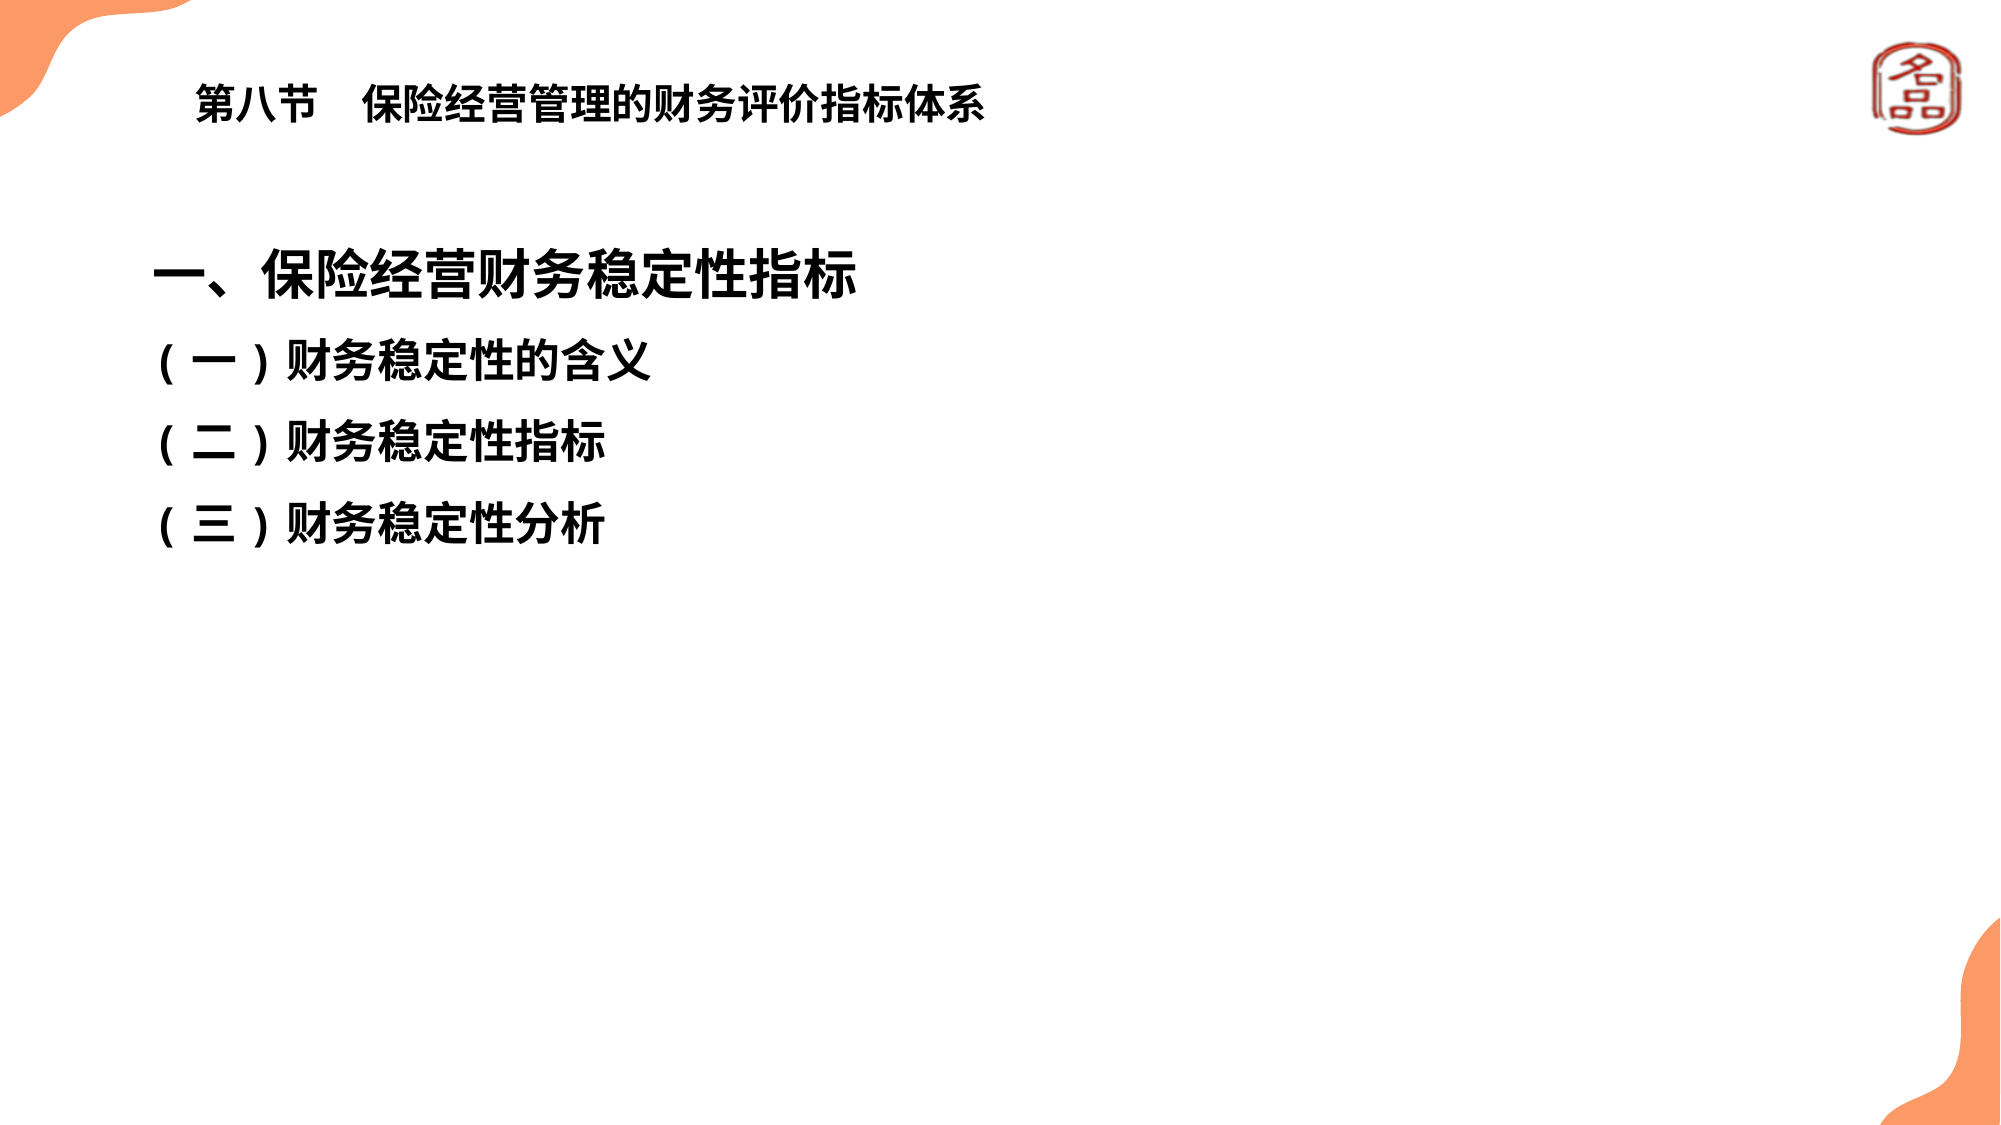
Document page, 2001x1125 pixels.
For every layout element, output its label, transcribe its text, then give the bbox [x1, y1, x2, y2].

picture [1861, 10, 1990, 147]
list 一、保险经营财务稳定性指标 (一)财务稳定性的含义 (二)财务稳定性指标 (三)财务稳定性分析 [137, 217, 1863, 1031]
title 第八节 保险经营管理的财务评价指标体系 [137, 60, 1863, 152]
